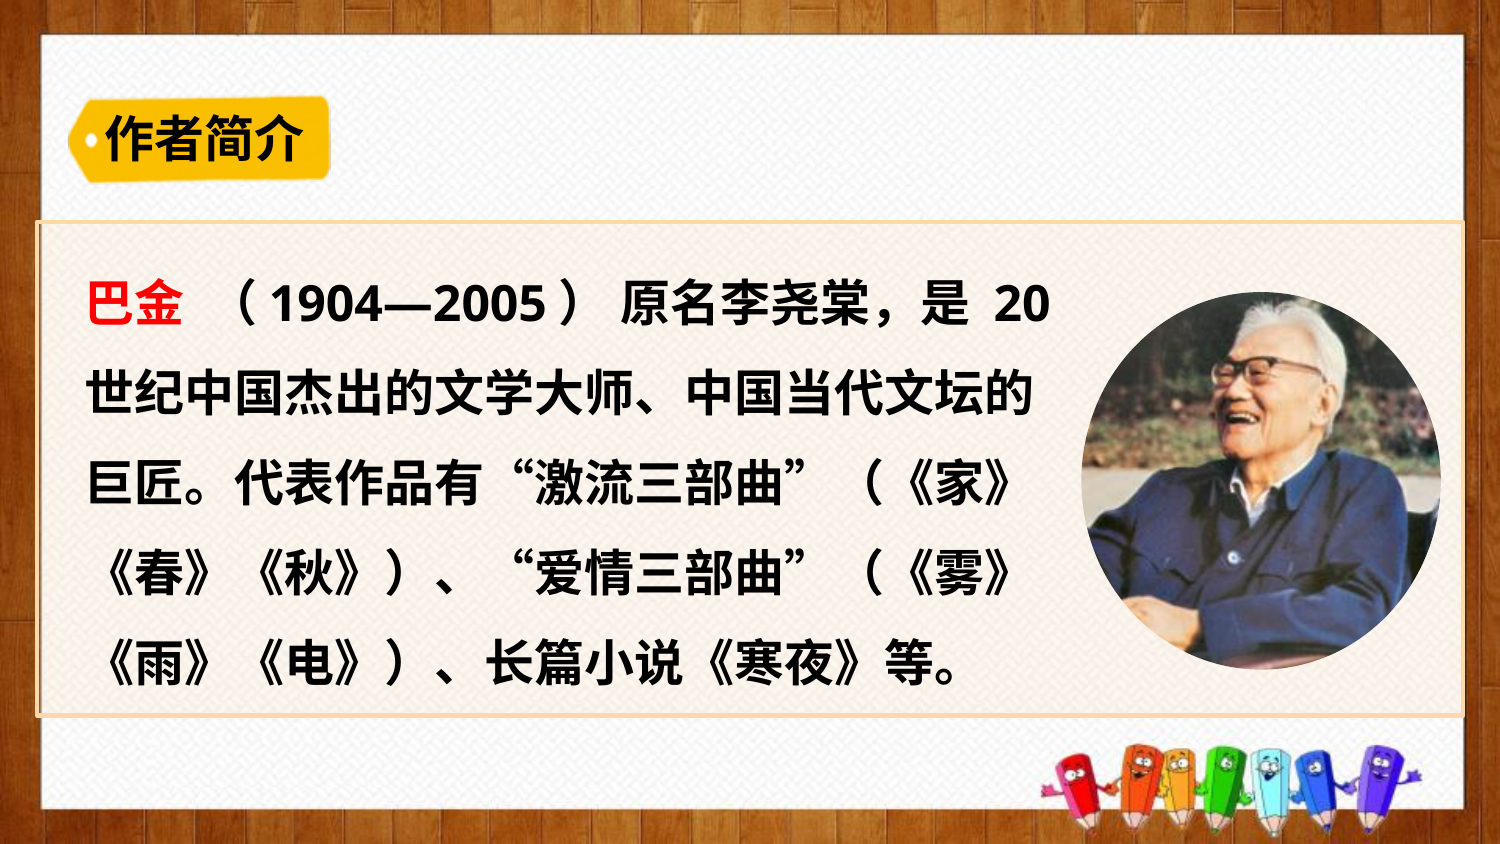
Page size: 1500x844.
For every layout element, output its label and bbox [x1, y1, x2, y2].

picture [0, 0, 1500, 844]
text_box [36, 221, 1464, 716]
